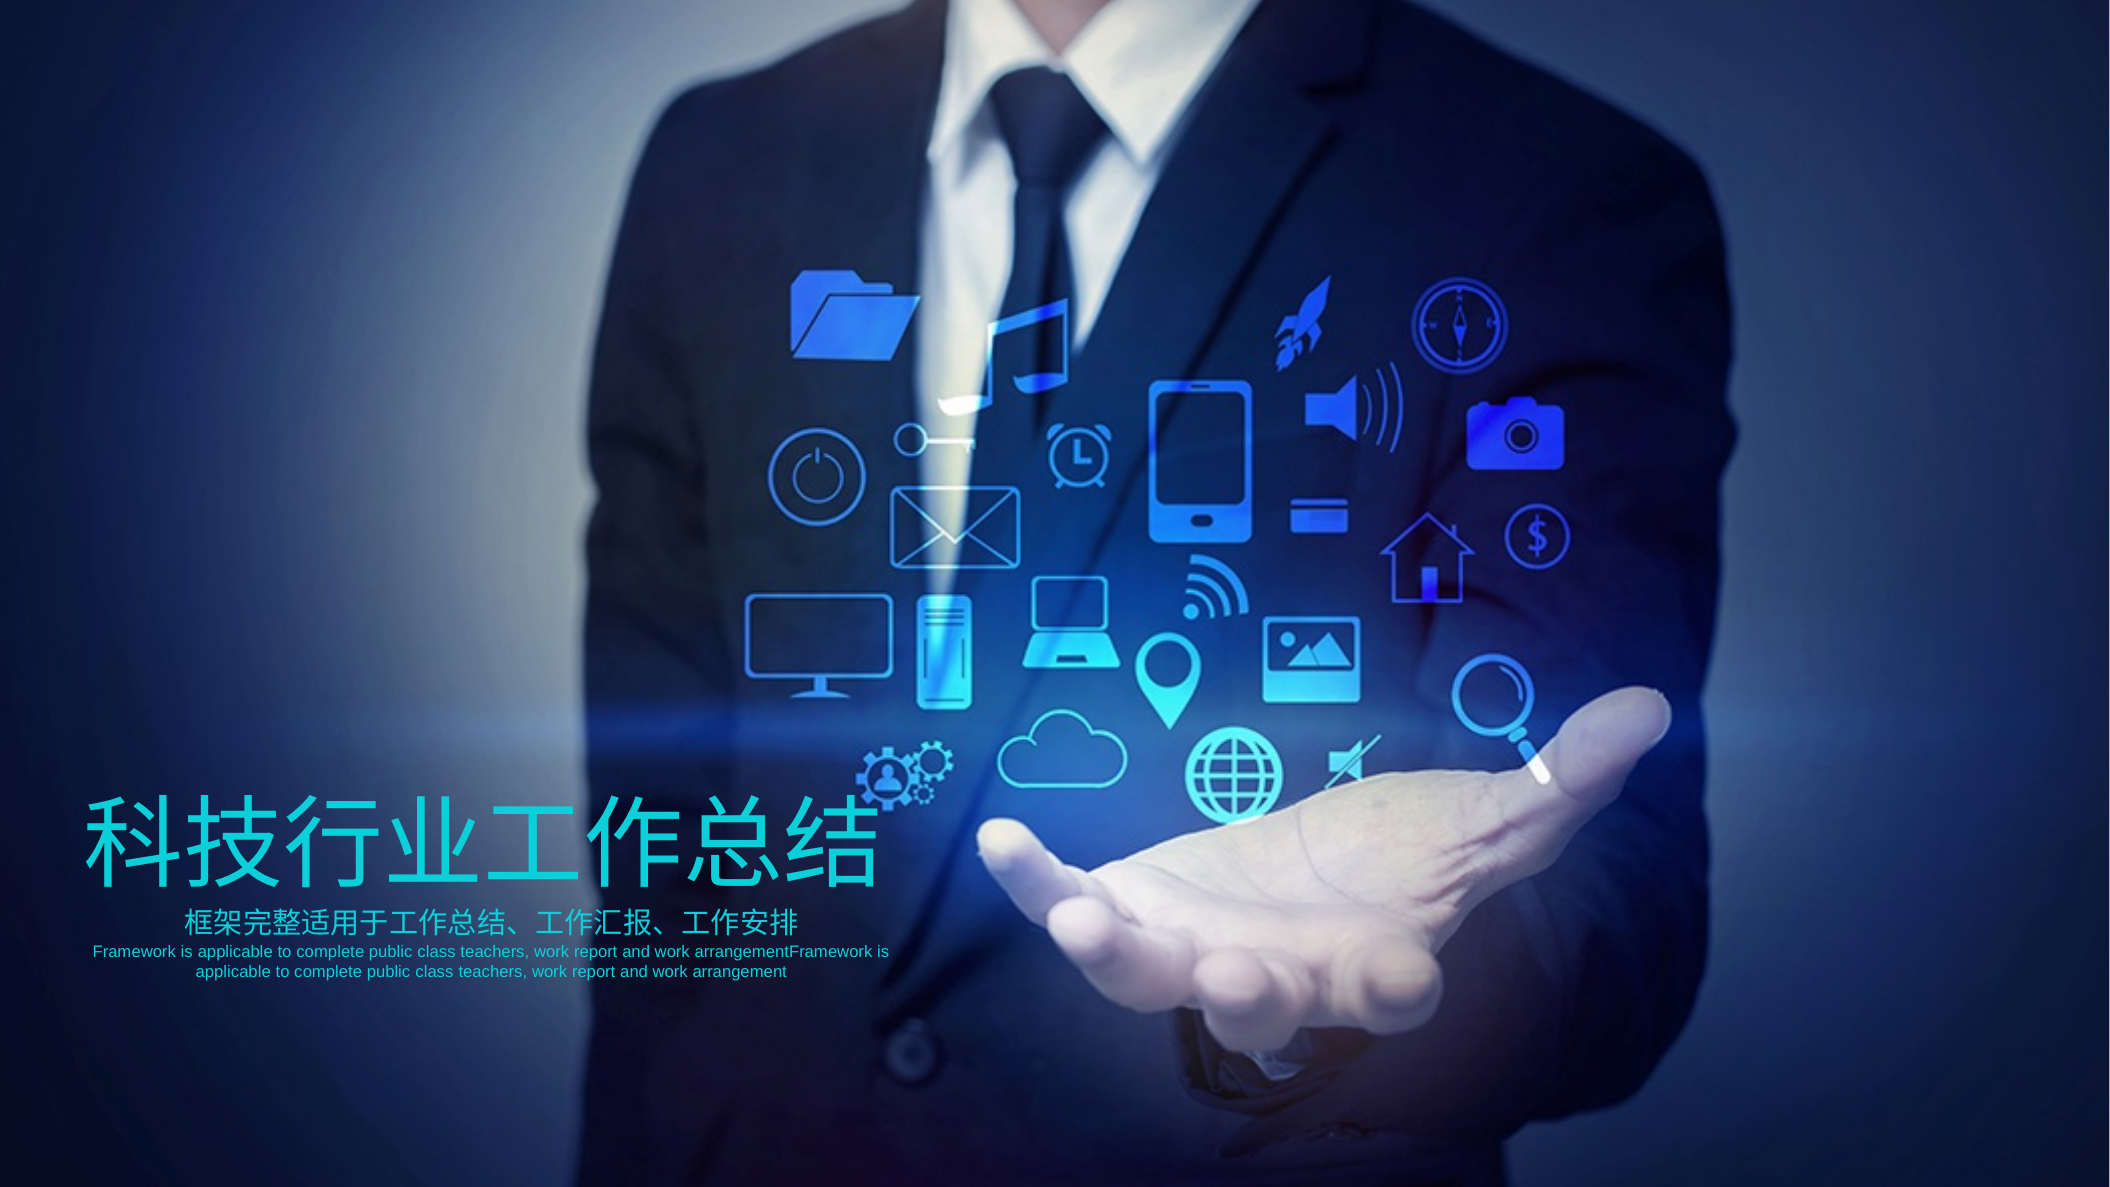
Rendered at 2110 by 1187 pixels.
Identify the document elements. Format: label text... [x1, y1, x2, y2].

text_box 科技行业工作总结 [36, 771, 931, 907]
text_box [0, 0, 2110, 1187]
text_box 框架完整适用于工作总结、工作汇报、工作安排 [52, 897, 931, 947]
text_box Framework is applicable to complete public class teachers, work report and work arrangementFramework is applicable to complete public class teachers, work report and work arrangement [77, 933, 907, 989]
